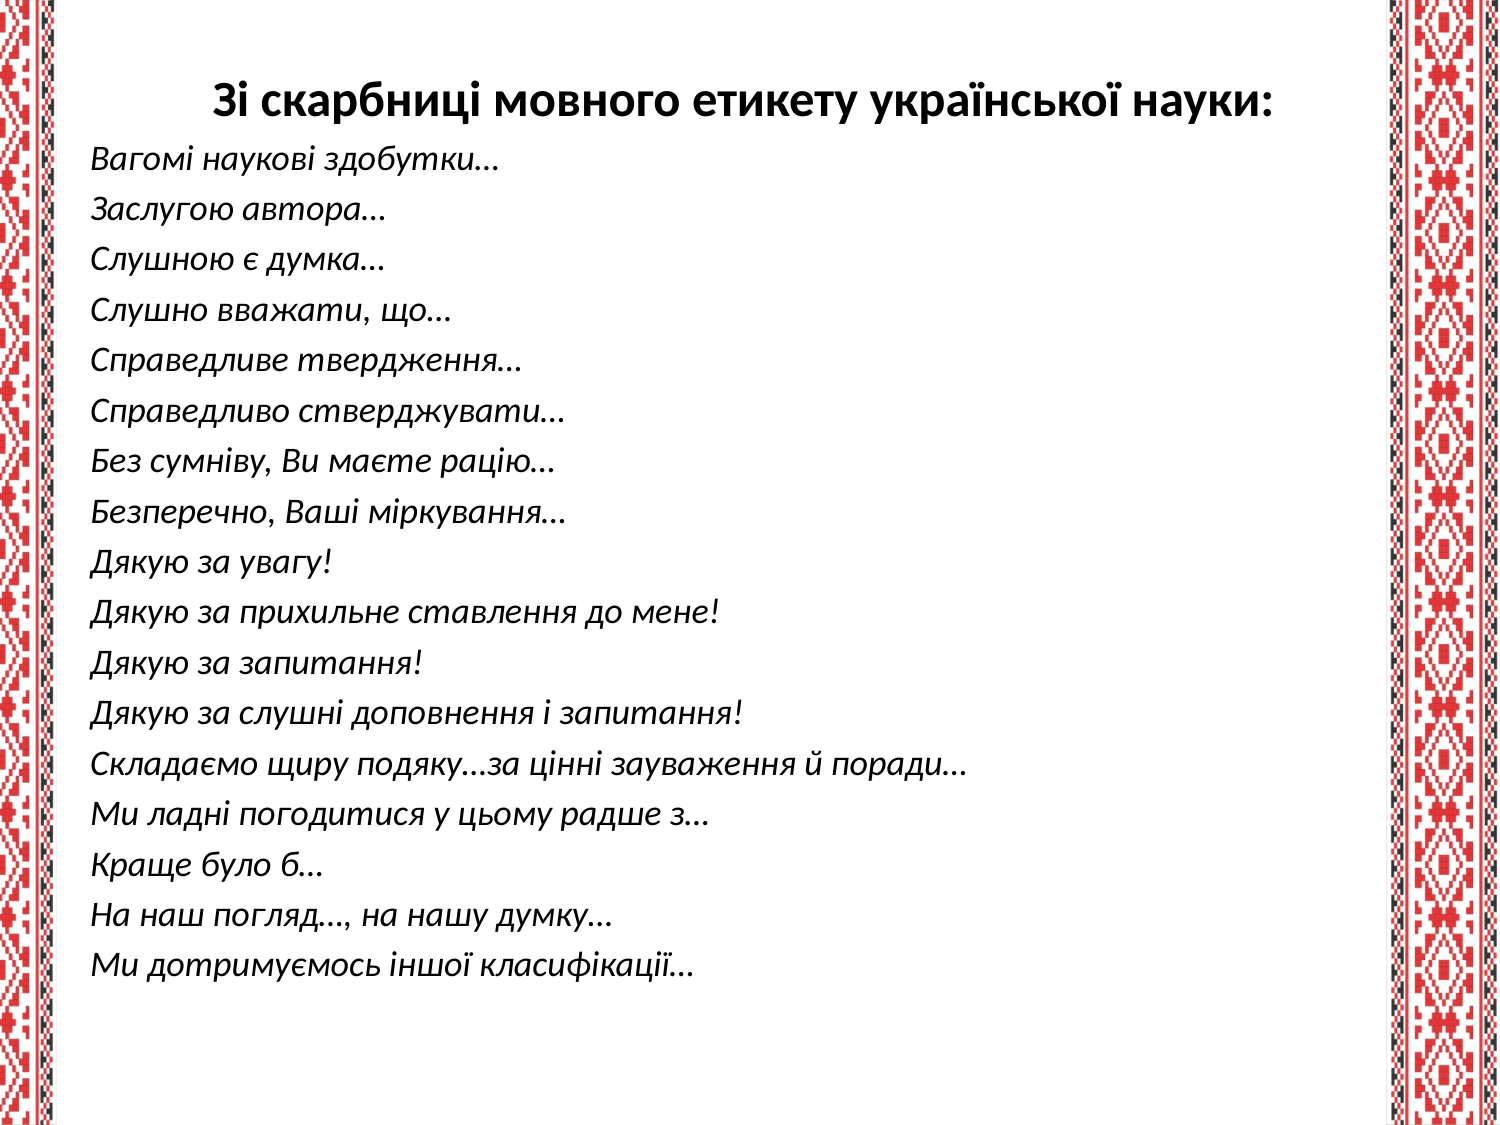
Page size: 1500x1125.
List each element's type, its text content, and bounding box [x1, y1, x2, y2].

picture [0, 1, 563, 1124]
picture [880, 1, 1500, 1124]
list Зі скарбниці мовного етикету української науки: Вагомі наукові здобутки… Заслугою автора… Слушною є думка… Слушно вважати, що… Справедливе твердження… Справедливо стверджувати… Без сумніву, Ви маєте рацію… Безперечно, Ваші міркування… Дякую за увагу! Дякую за прихильне ставлення до мене! Дякую за запитання! Дякую за слушні доповнення і запитання! Складаємо щиру подяку…за цінні зауваження й поради… Ми ладні погодитися у цьому радше з… Краще було б… На наш погляд…, на нашу думку… Ми дотримуємось іншої класифікації… [75, 58, 1386, 1005]
